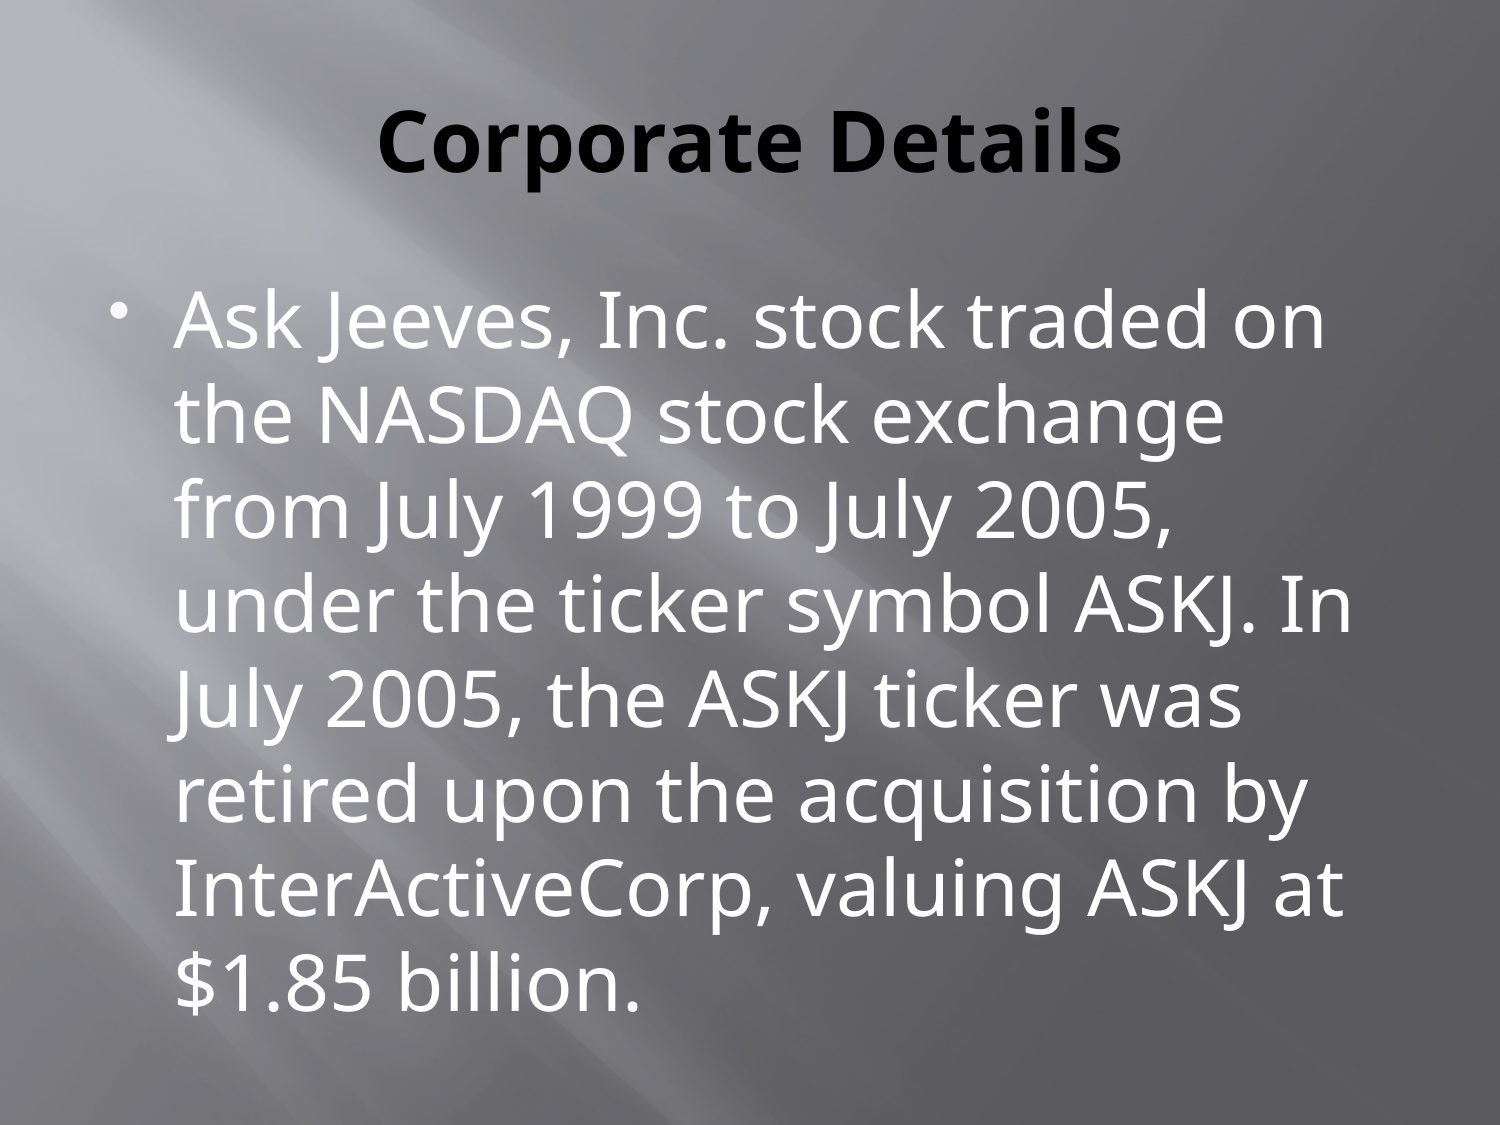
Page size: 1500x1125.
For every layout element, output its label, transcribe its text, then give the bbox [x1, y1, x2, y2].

title Corporate Details [75, 45, 1425, 233]
list Ask Jeeves, Inc. stock traded on the NASDAQ stock exchange from July 1999 to July 2005, under the ticker symbol ASKJ. In July 2005, the ASKJ ticker was retired upon the acquisition by InterActiveCorp, valuing ASKJ at $1.85 billion. [75, 262, 1425, 1035]
